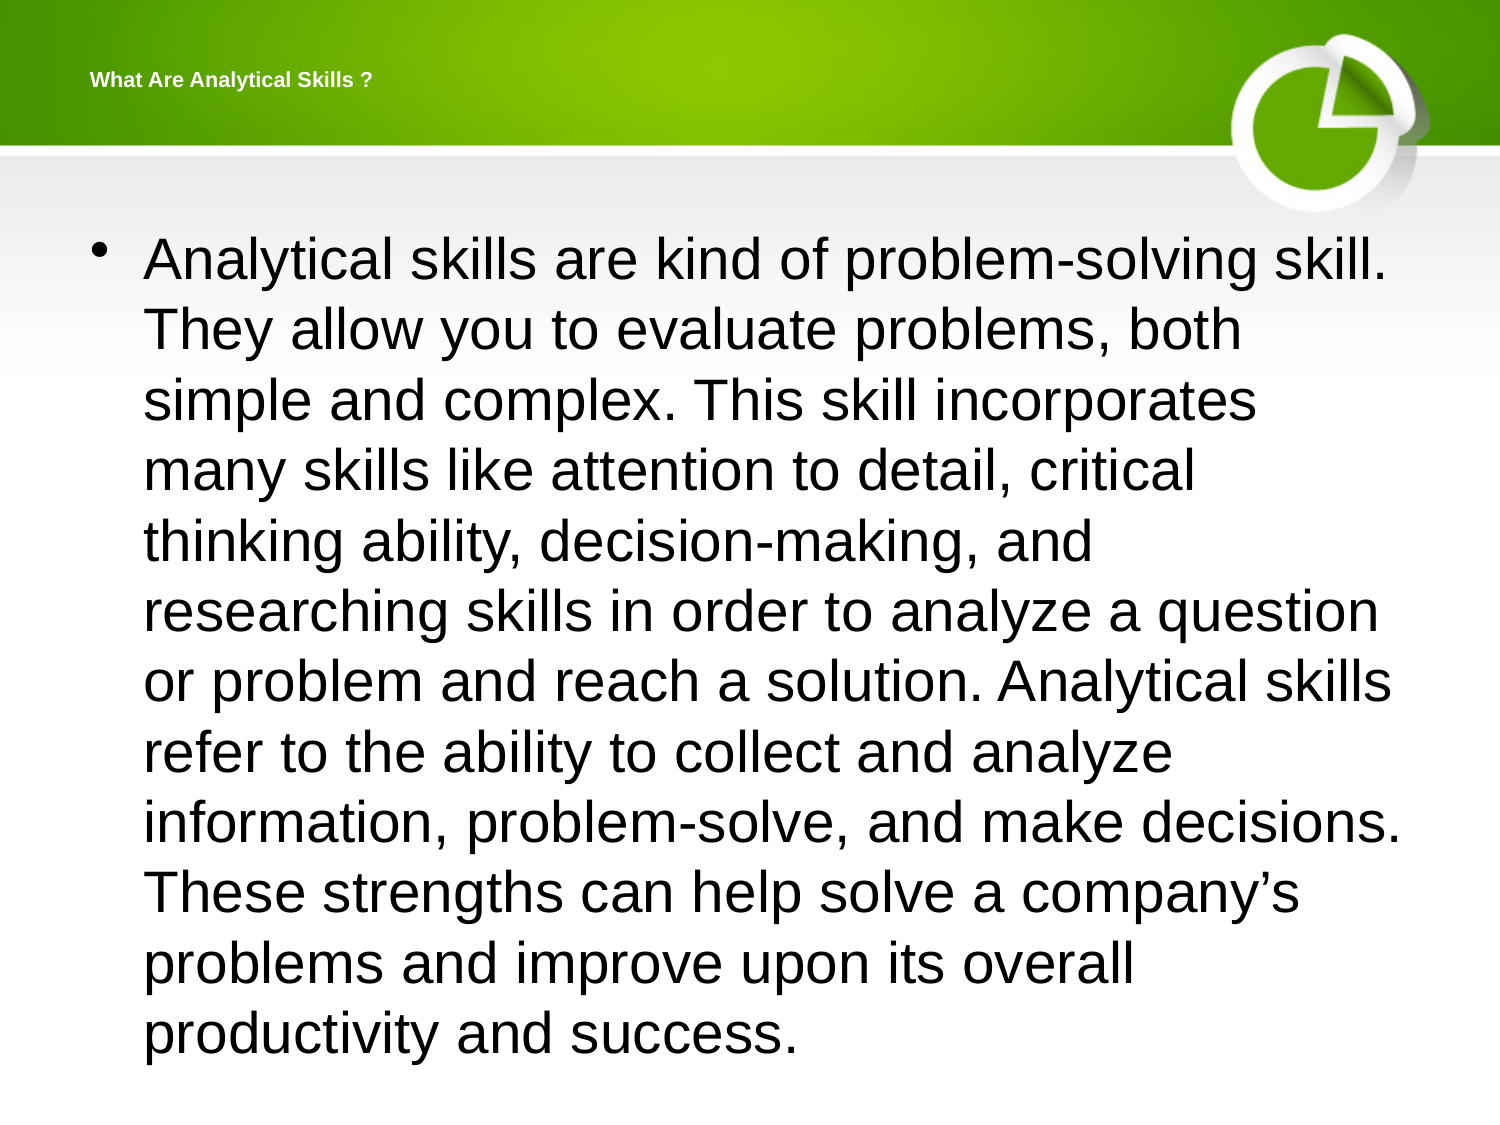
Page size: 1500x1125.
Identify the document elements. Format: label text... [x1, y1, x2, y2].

picture [0, 0, 1500, 1125]
list Analytical skills are kind of problem-solving skill. They allow you to evaluate problems, both simple and complex. This skill incorporates many skills like attention to detail, critical thinking ability, decision-making, and researching skills in order to analyze a question or problem and reach a solution. Analytical skills refer to the ability to collect and analyze information, problem-solve, and make decisions. These strengths can help solve a company’s problems and improve upon its overall productivity and success. [74, 213, 1426, 1076]
title What Are Analytical Skills ? [74, 30, 1426, 127]
